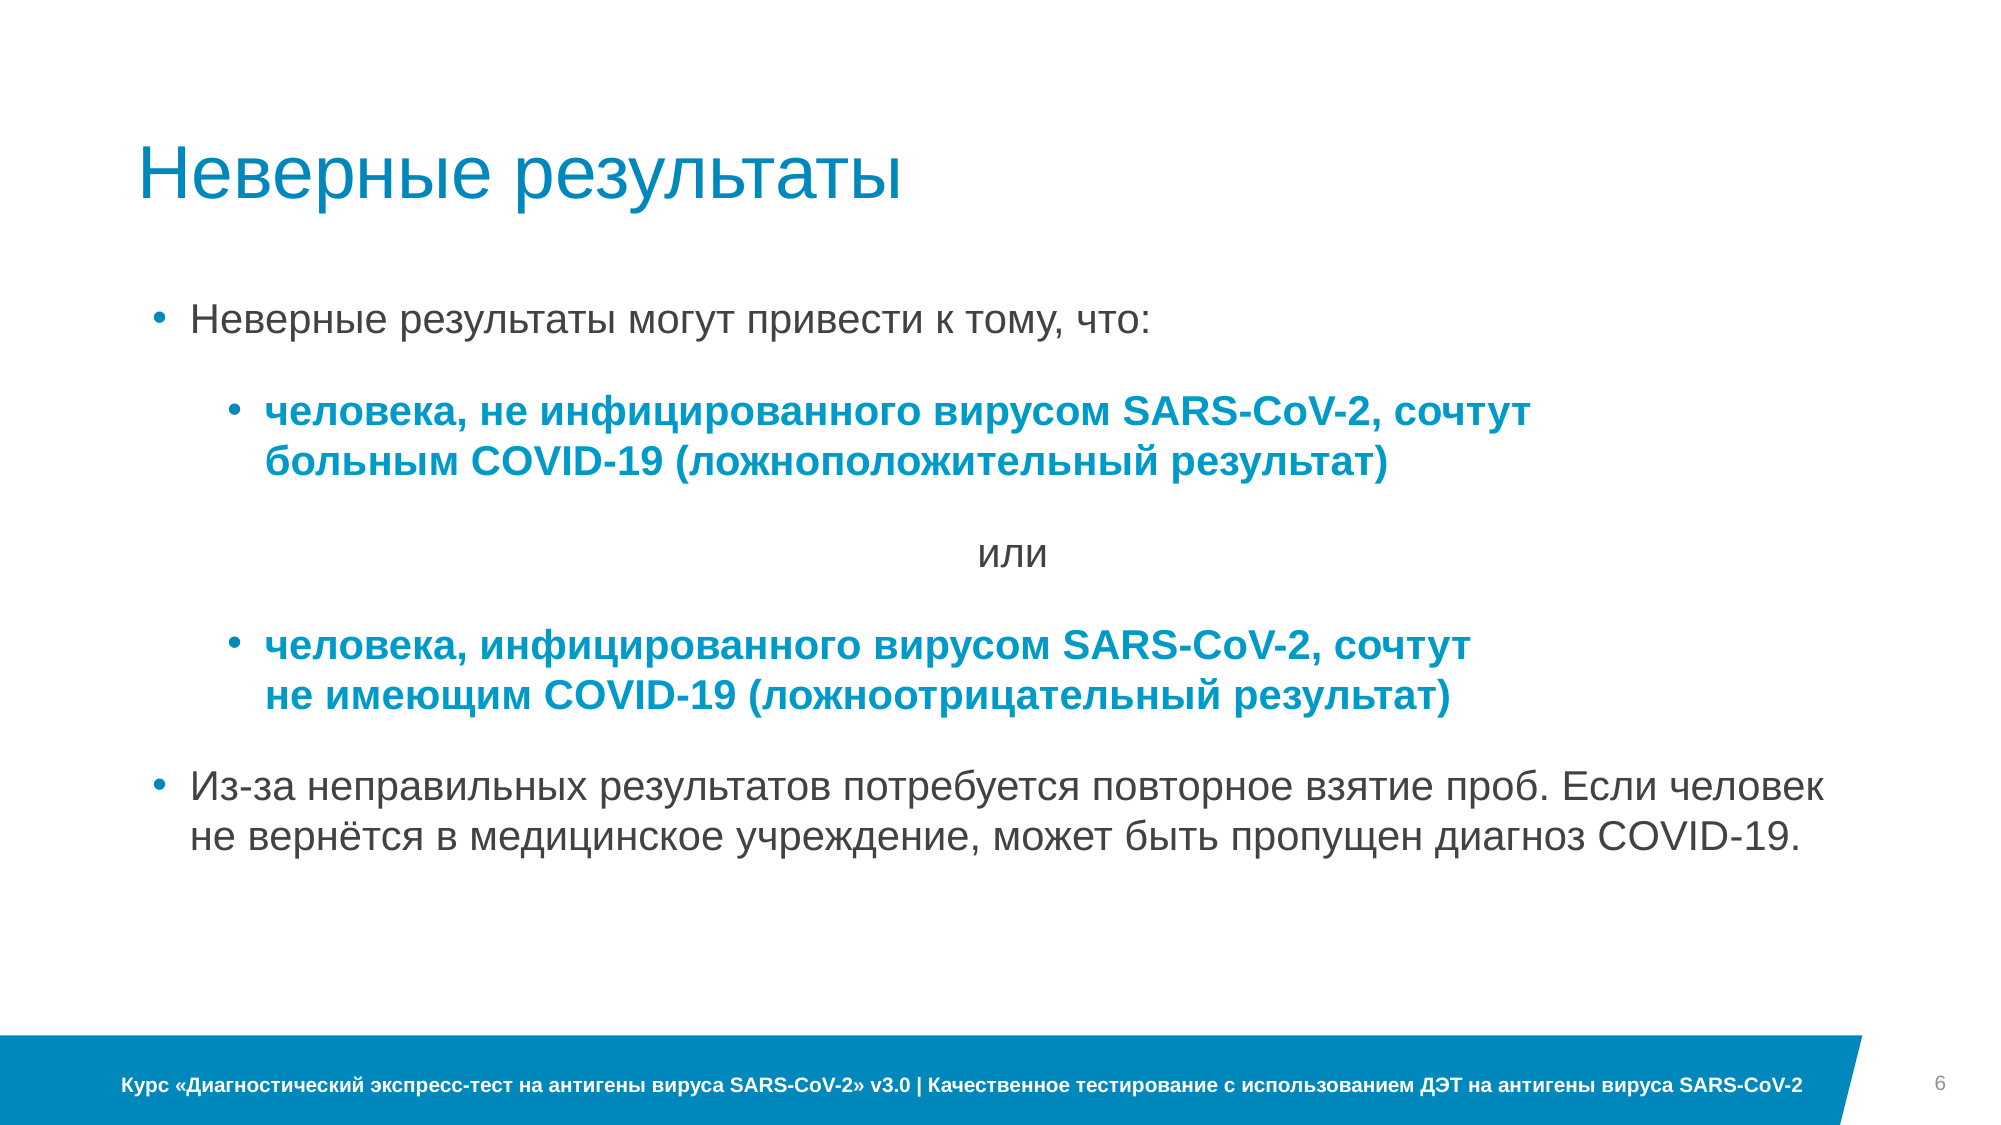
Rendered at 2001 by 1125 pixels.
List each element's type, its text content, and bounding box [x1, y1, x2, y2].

footer Курс «Диагностический экспресс-тест на антигены вируса SARS-CoV-2» v3.0 | Качественное тестирование с использованием ДЭТ на антигены вируса SARS-CoV-2 [121, 1042, 1878, 1125]
list Неверные результаты могут привести к тому, что: человека, не инфицированного вирусом SARS-CoV-2, сочтут больным COVID-19 (ложноположительный результат) или человека, инфицированного вирусом SARS-CoV-2, сочтут не имеющим COVID-19 (ложноотрицательный результат) Из-за неправильных результатов потребуется повторное взятие проб. Если человек не вернётся в медицинское учреждение, может быть пропущен диагноз COVID-19. [137, 284, 1849, 896]
title Неверные результаты [137, 59, 1863, 215]
slide_number 6 [1862, 1035, 1947, 1125]
